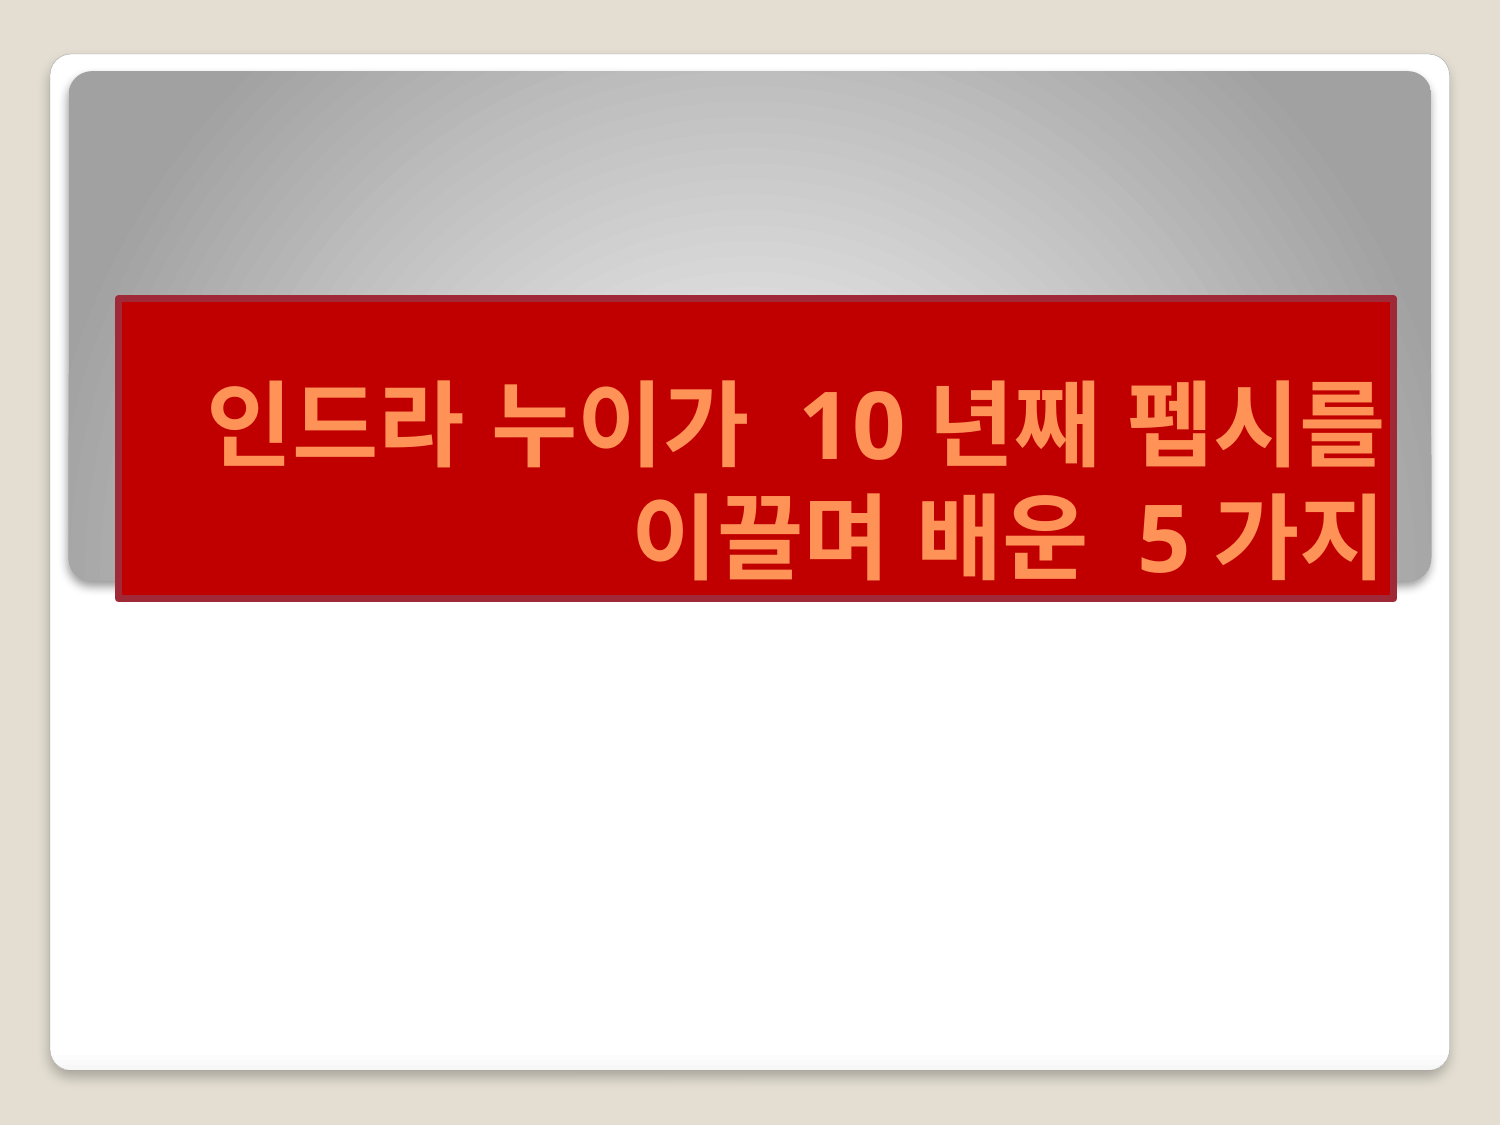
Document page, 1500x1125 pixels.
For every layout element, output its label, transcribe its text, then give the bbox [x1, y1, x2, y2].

title 인드라 누이가 10년째 펩시를 이끌며 배운 5가지 [115, 295, 1397, 602]
